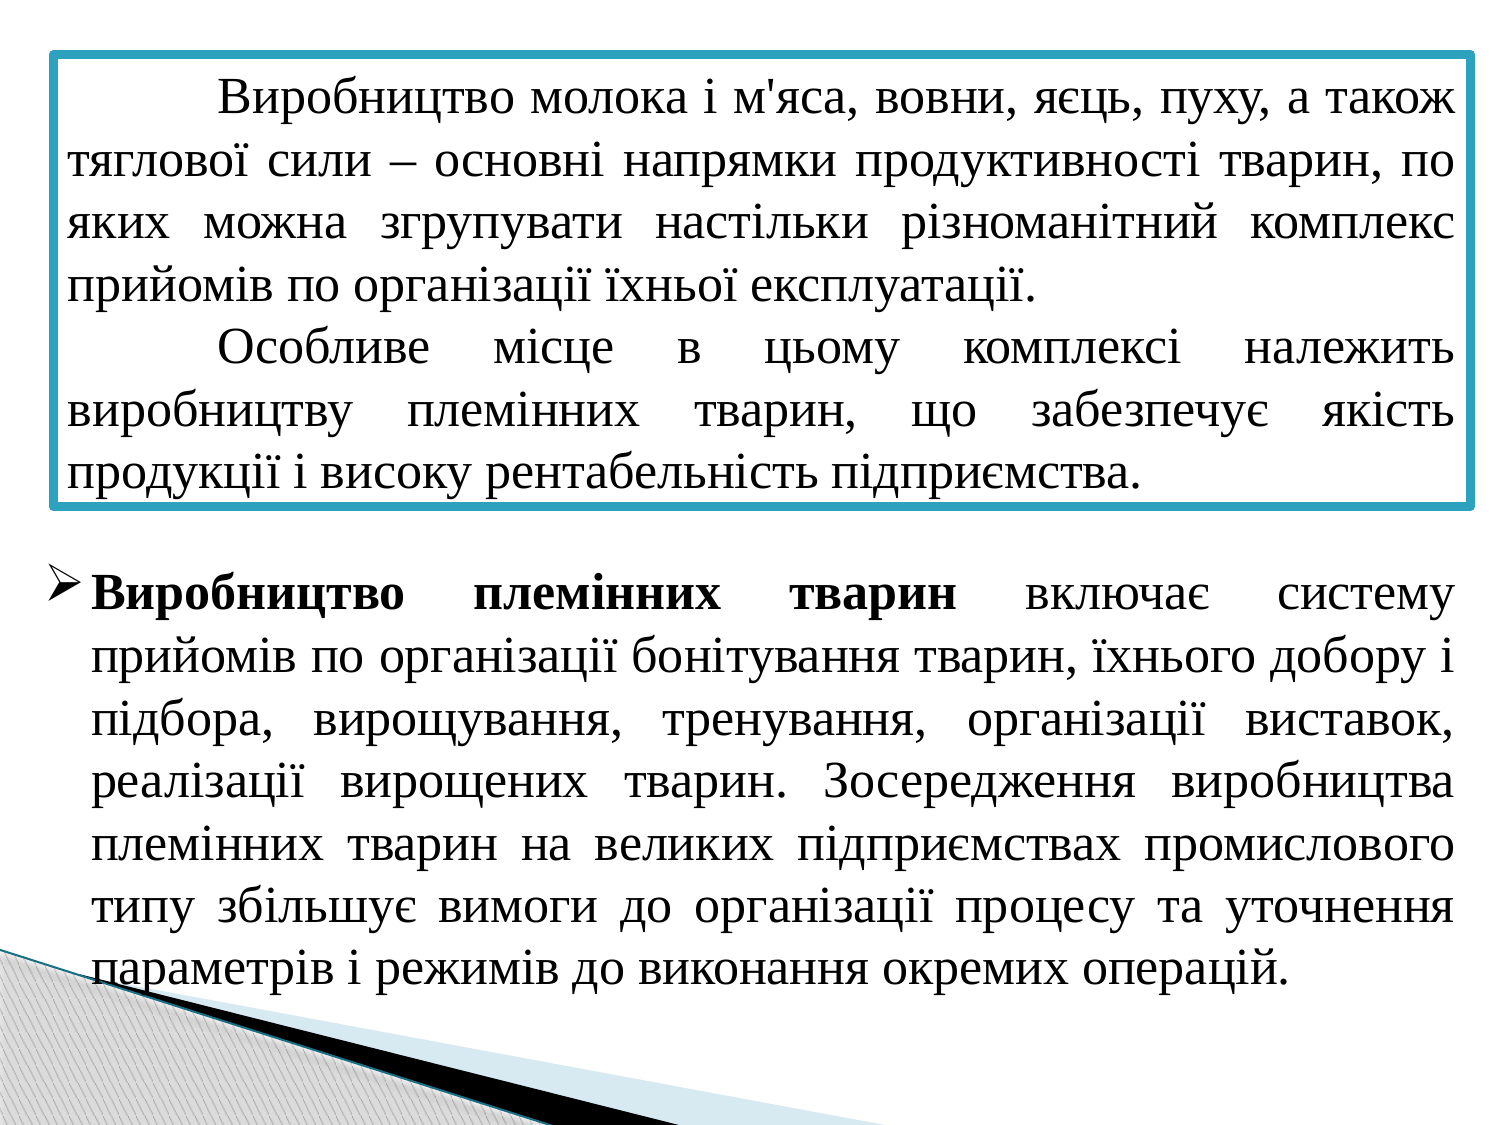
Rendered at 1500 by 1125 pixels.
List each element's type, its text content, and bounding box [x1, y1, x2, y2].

text_box Виробництво молока і м'яса, вовни, яєць, пуху, а також тяглової сили – основні напрямки продуктивності тварин, по яких можна згрупувати настільки різноманітний комплекс прийомів по організації їхньої експлуатації. Особливе місце в цьому комплексі належить виробництву племінних тварин, що забезпечує якість продукції і високу рентабельність підприємства. [49, 50, 1475, 511]
text_box Виробництво племінних тварин включає систему прийомів по організації бонітування тварин, їхнього добору і підбора, вирощування, тренування, організації виставок, реалізації вирощених тварин. Зосередження виробництва племінних тварин на великих підприємствах промислового типу збільшує вимоги до організації процесу та уточнення параметрів і режимів до виконання окремих операцій. [29, 550, 1471, 1043]
